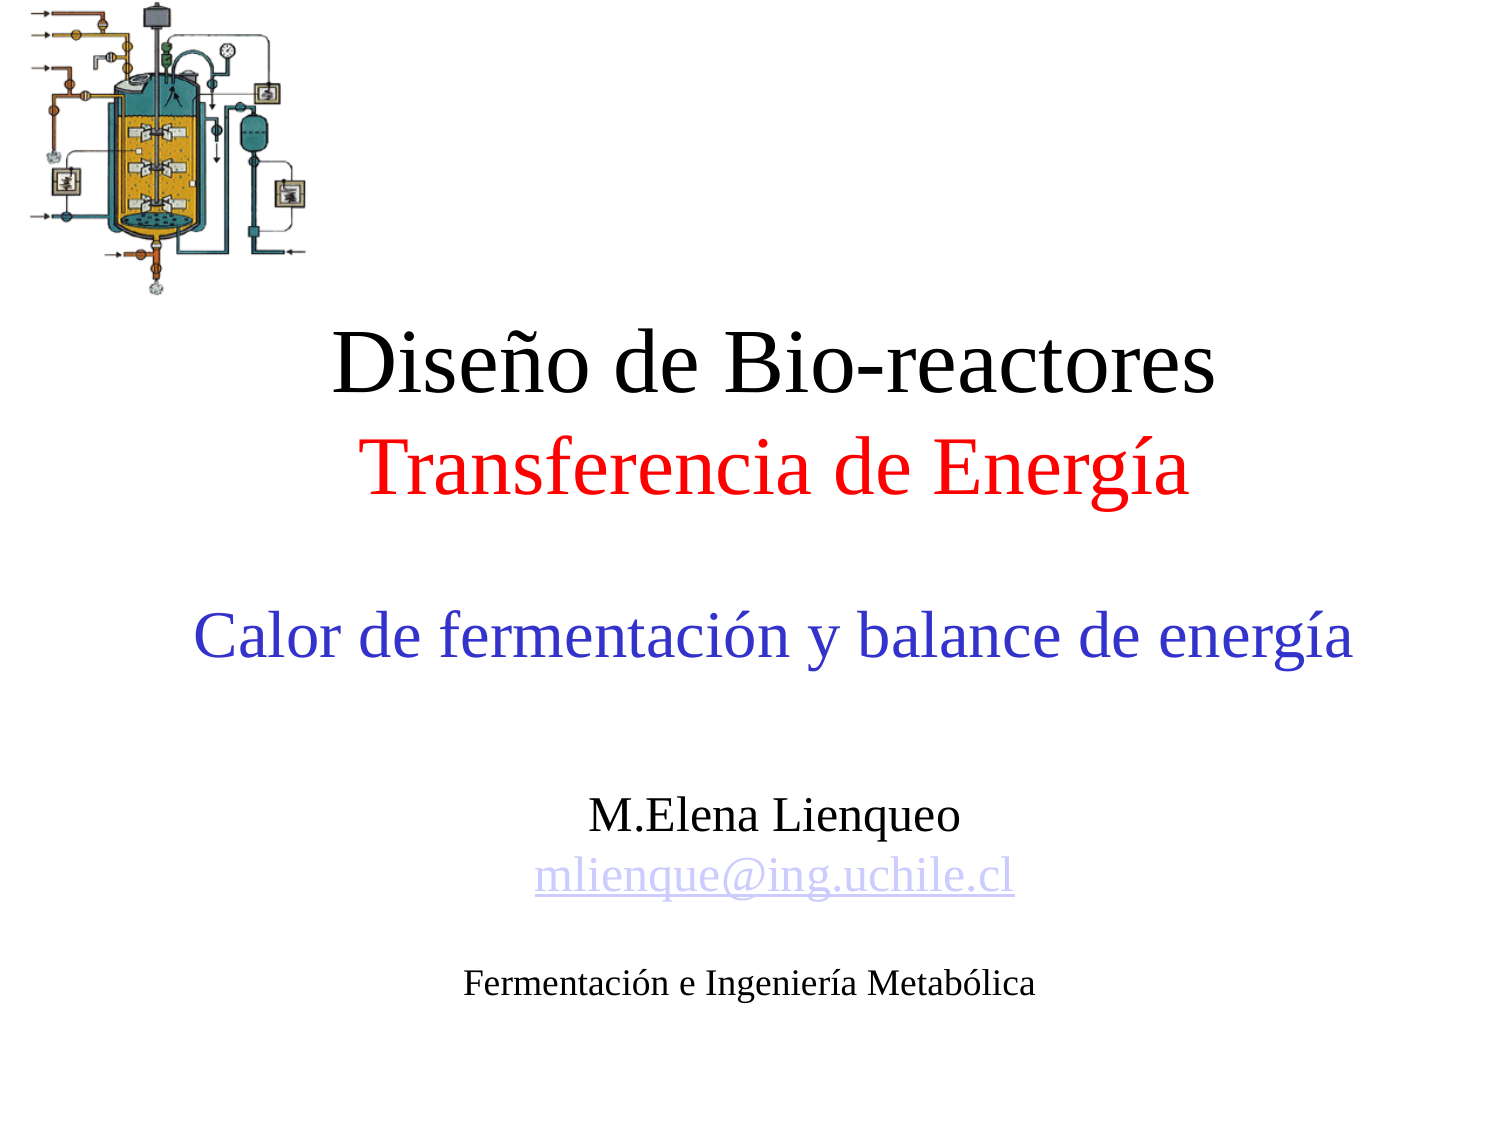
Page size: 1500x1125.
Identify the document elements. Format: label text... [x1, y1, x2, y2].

picture [24, 0, 317, 300]
subtitle Fermentación e Ingeniería Metabólica [224, 949, 1276, 1125]
title Diseño de Bio-reactores Transferencia de Energía Calor de fermentación y balance de energía M.Elena Lienqueo mlienque@ing.uchile.cl [137, 537, 1413, 726]
